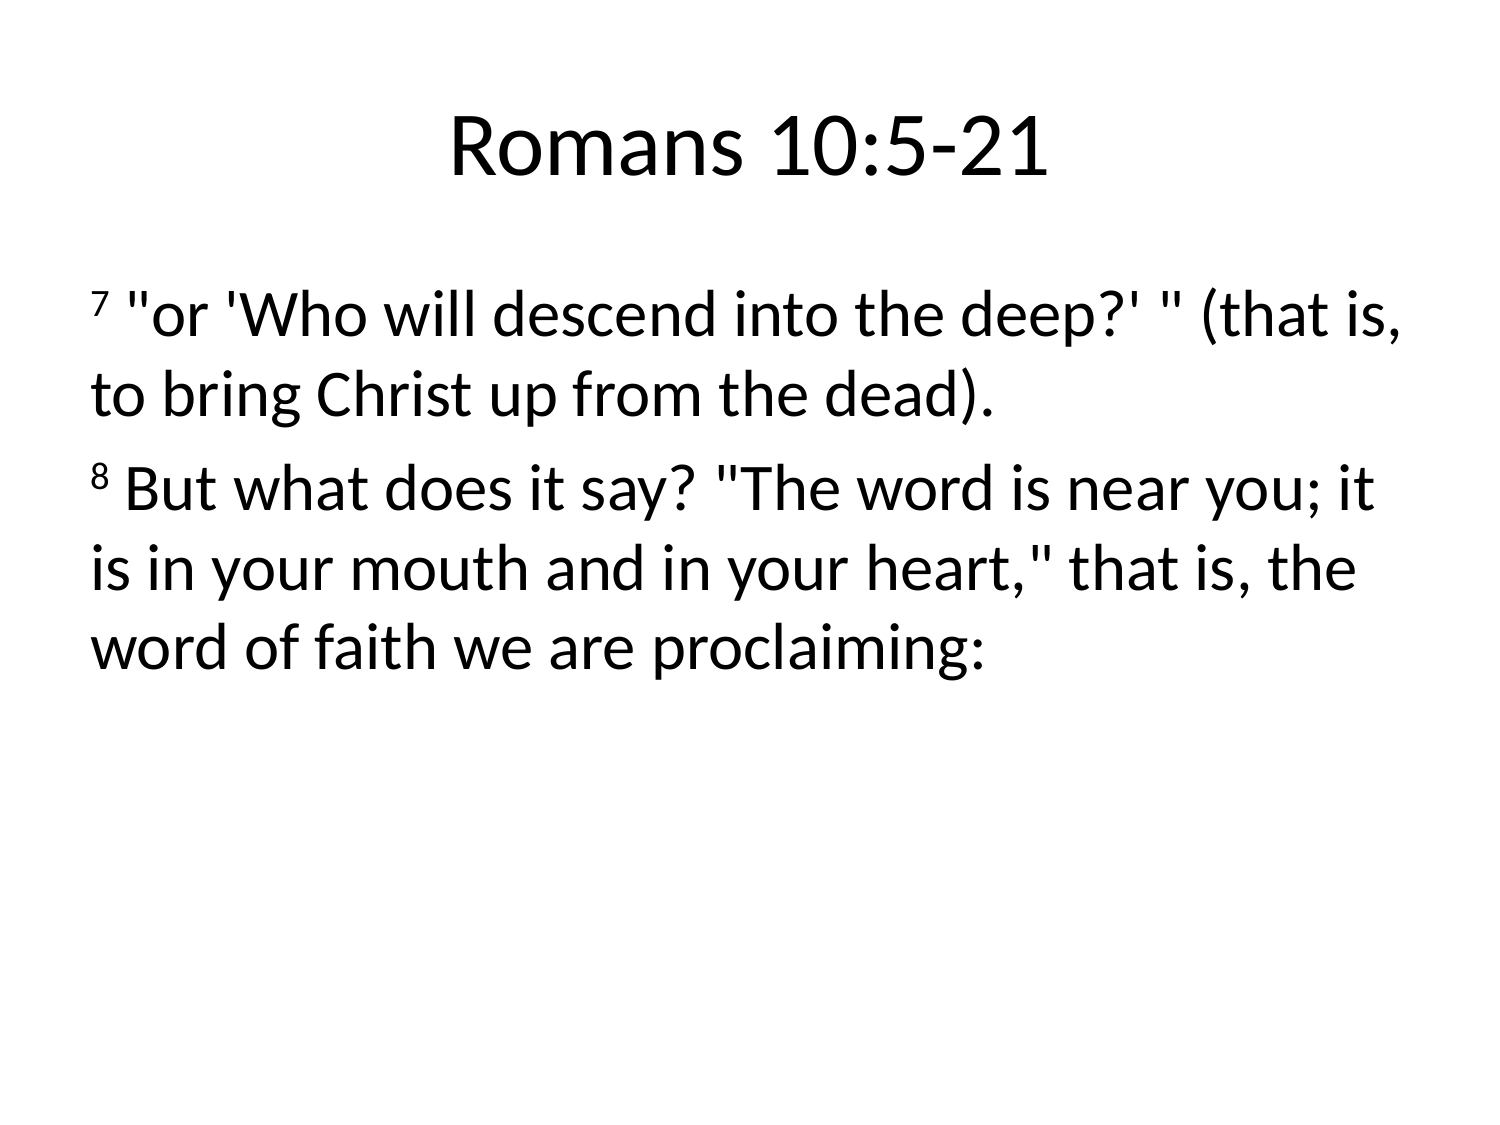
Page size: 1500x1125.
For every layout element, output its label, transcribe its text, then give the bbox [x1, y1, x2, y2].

list 7 "or 'Who will descend into the deep?' " (that is, to bring Christ up from the dead). 8 But what does it say? "The word is near you; it is in your mouth and in your heart," that is, the word of faith we are proclaiming: [75, 262, 1425, 1005]
title Romans 10:5-21 [75, 45, 1425, 233]
